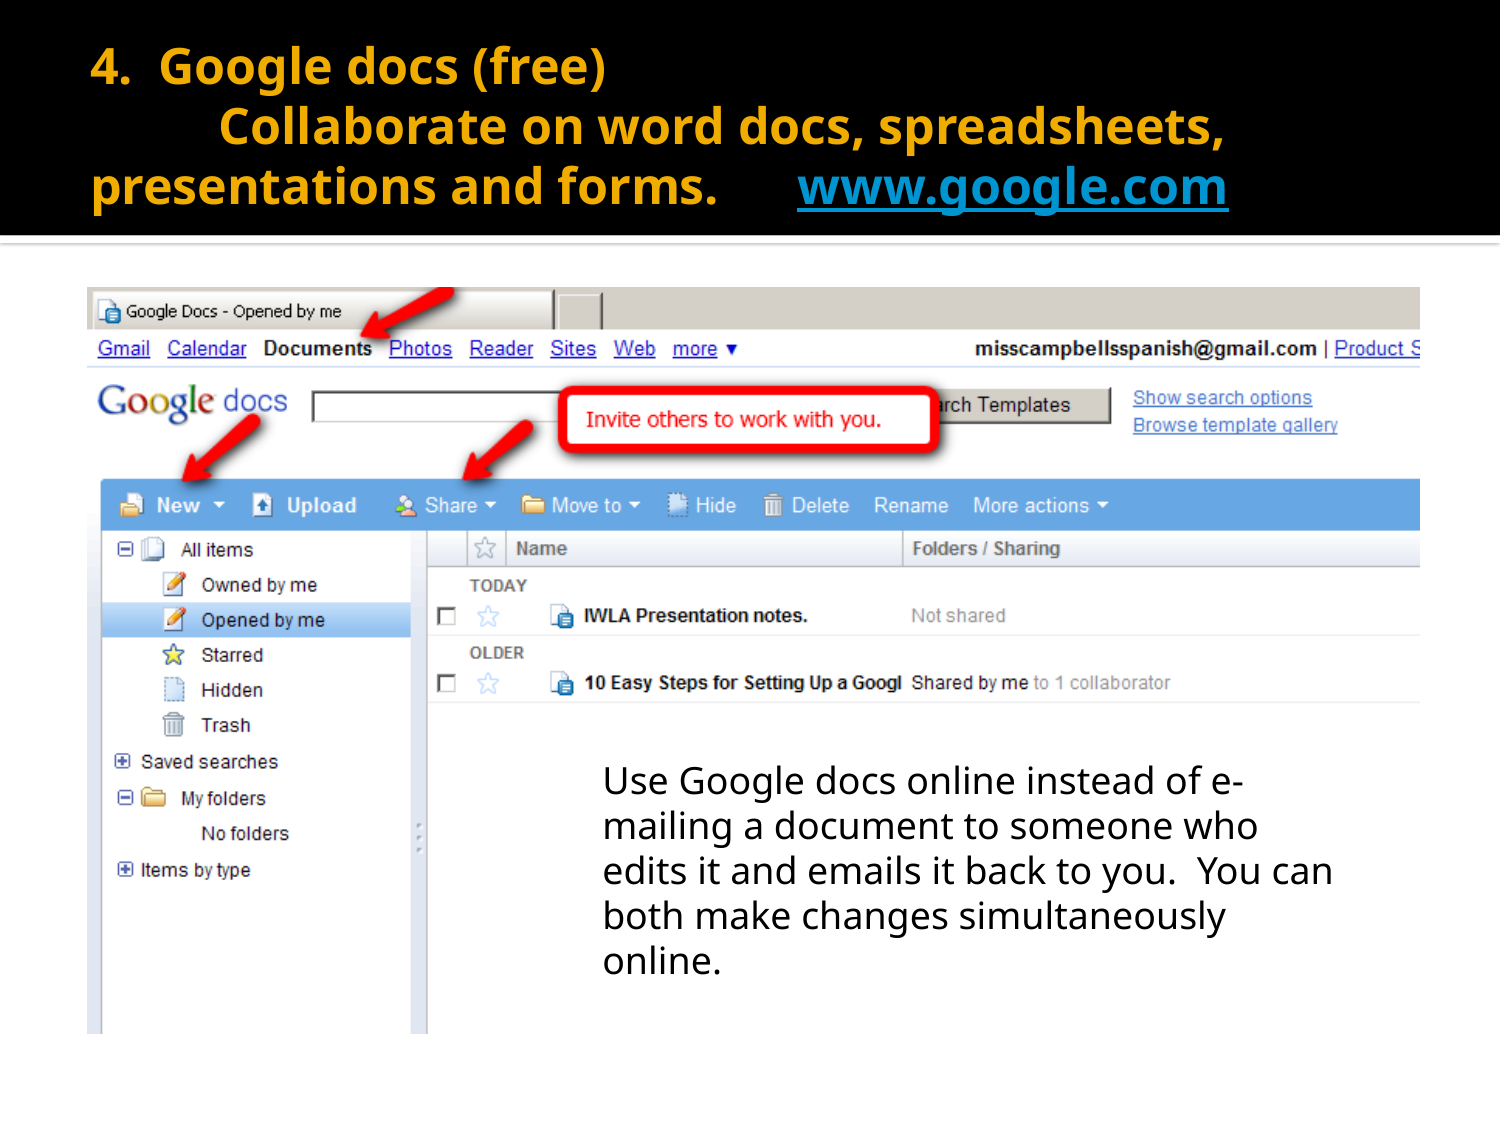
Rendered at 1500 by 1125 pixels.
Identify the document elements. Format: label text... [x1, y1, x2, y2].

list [87, 287, 1420, 1034]
title 4. Google docs (free) Collaborate on word docs, spreadsheets, presentations and forms. www.google.com [75, 25, 1425, 231]
